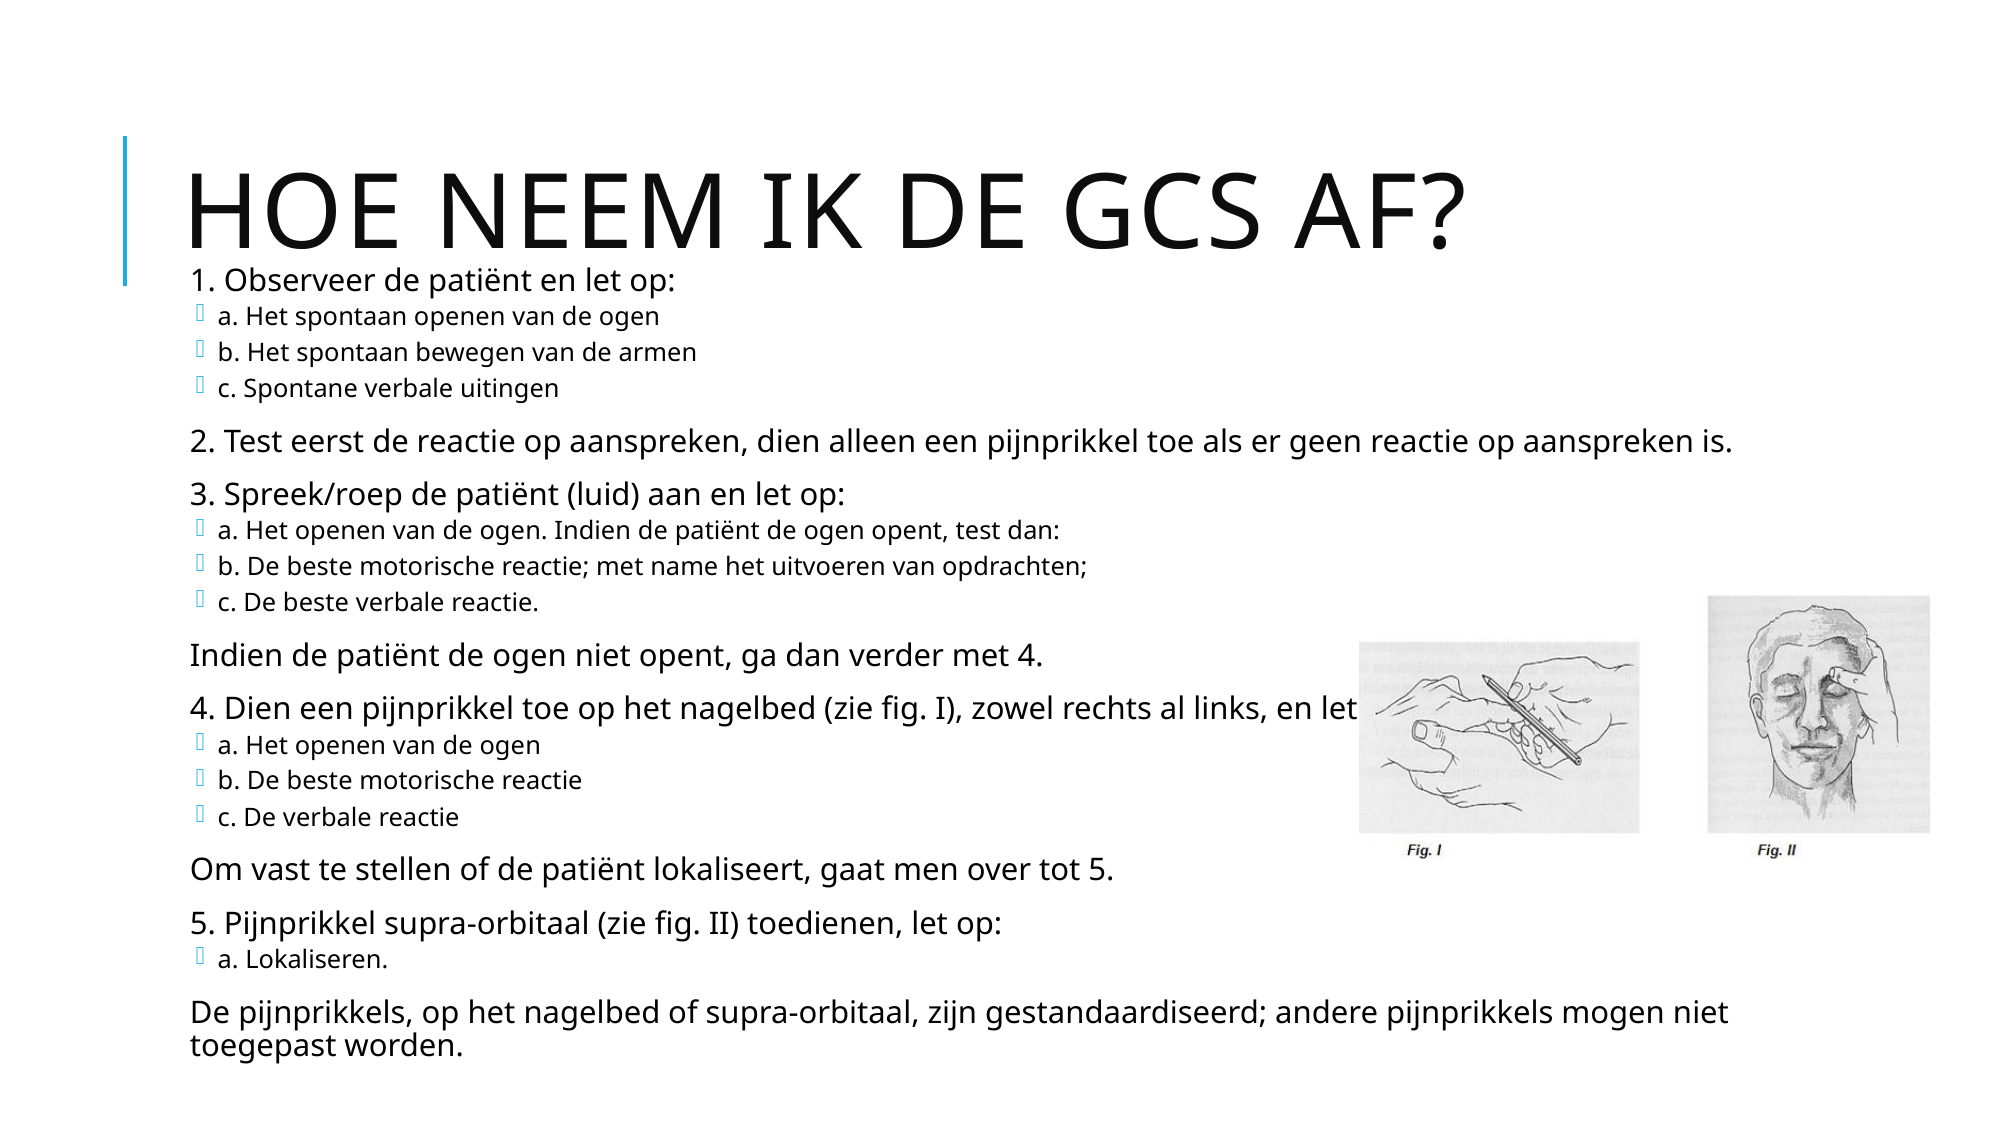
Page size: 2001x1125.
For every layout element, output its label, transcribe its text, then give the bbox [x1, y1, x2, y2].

list 1. Observeer de patiënt en let op: a. Het spontaan openen van de ogen b. Het spontaan bewegen van de armen c. Spontane verbale uitingen 2. Test eerst de reactie op aanspreken, dien alleen een pijnprikkel toe als er geen reactie op aanspreken is. 3. Spreek/roep de patiënt (luid) aan en let op: a. Het openen van de ogen. Indien de patiënt de ogen opent, test dan: b. De beste motorische reactie; met name het uitvoeren van opdrachten; c. De beste verbale reactie. Indien de patiënt de ogen niet opent, ga dan verder met 4. 4. Dien een pijnprikkel toe op het nagelbed (zie fig. I), zowel rechts al links, en let op: a. Het openen van de ogen b. De beste motorische reactie c. De verbale reactie Om vast te stellen of de patiënt lokaliseert, gaat men over tot 5. 5. Pijnprikkel supra-orbitaal (zie fig. II) toedienen, let op: a. Lokaliseren. De pijnprikkels, op het nagelbed of supra-orbitaal, zijn gestandaardiseerd; andere pijnprikkels mogen niet toegepast worden. [168, 256, 1763, 1083]
picture [1358, 593, 1931, 866]
title Hoe neem ik de GCS af? [168, 96, 1763, 256]
